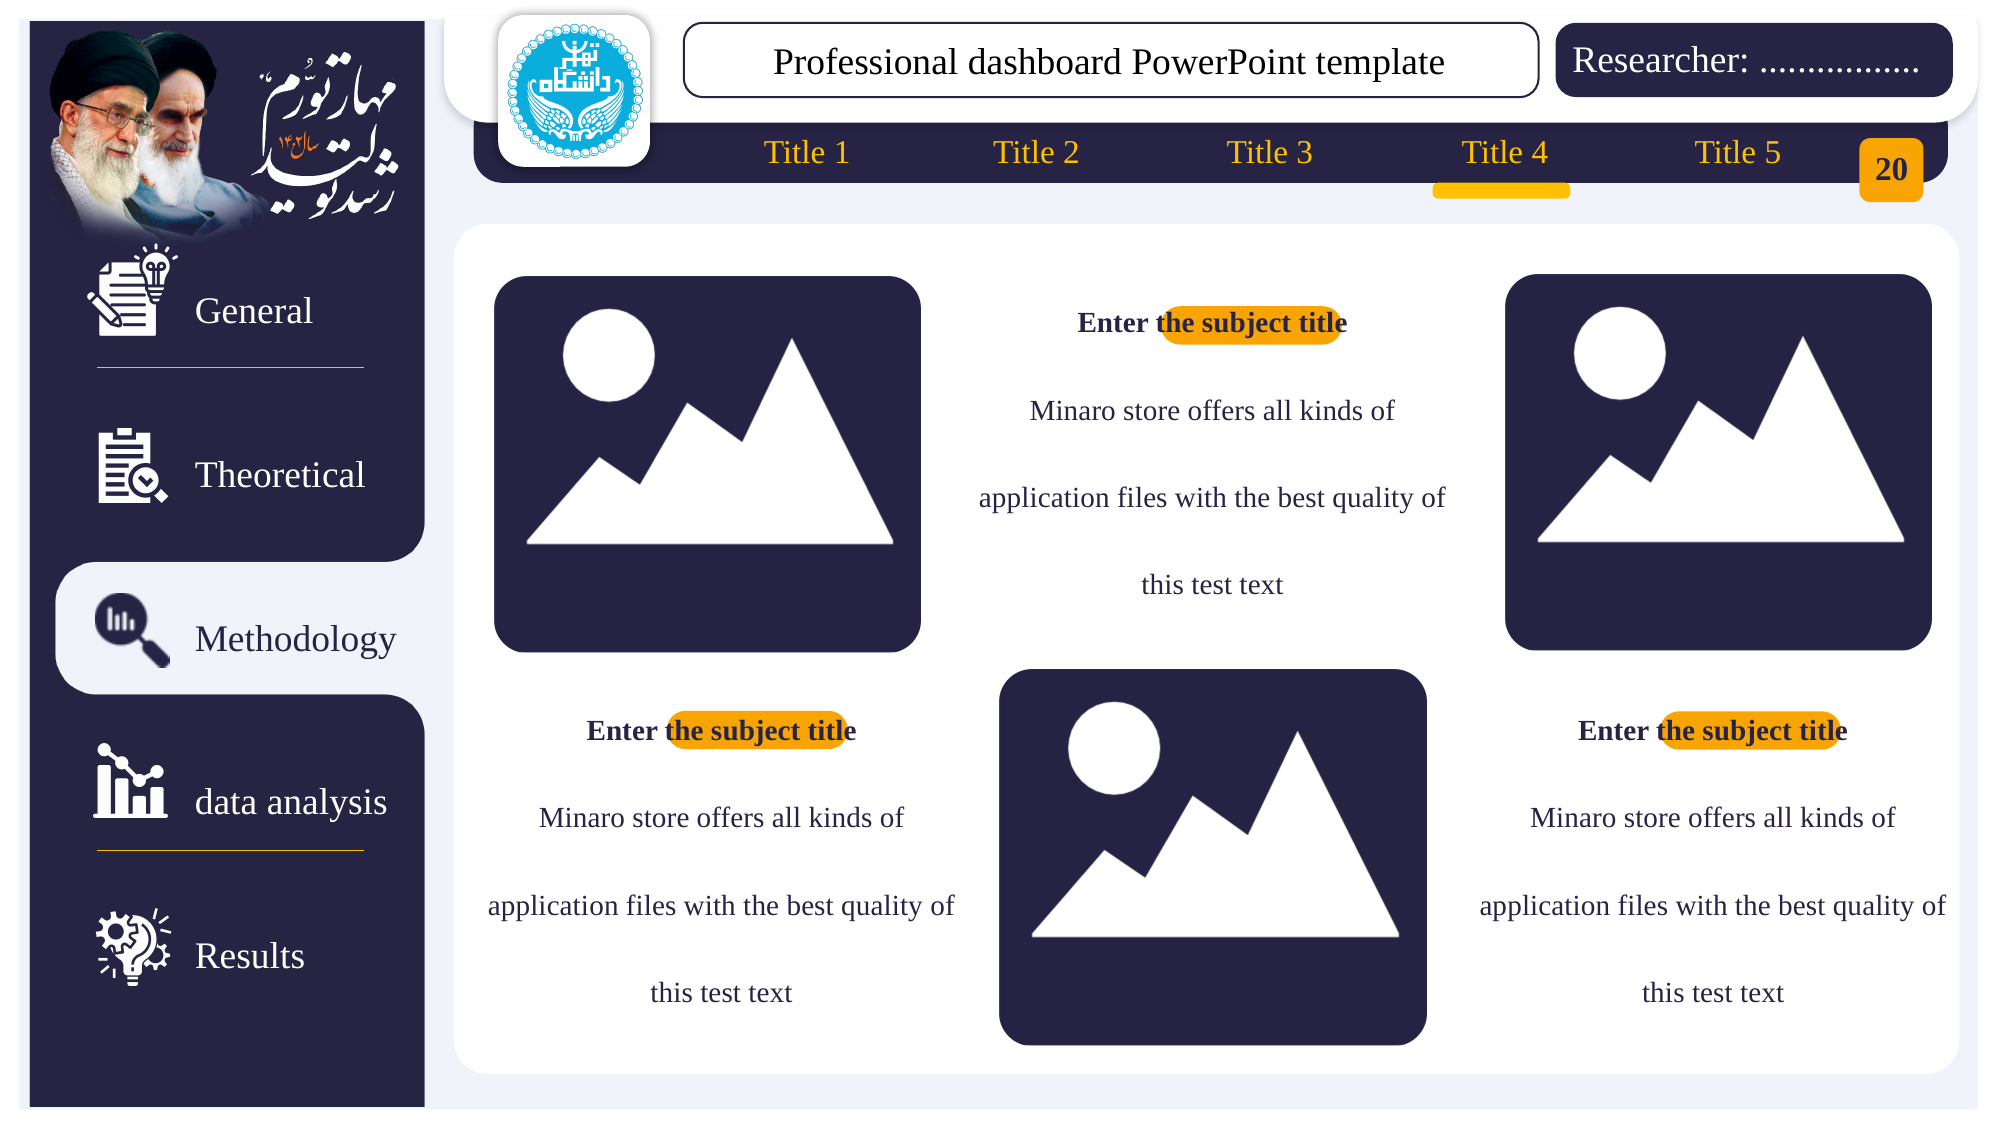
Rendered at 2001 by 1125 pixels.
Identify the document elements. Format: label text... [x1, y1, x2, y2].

text_box Title 3 [1177, 123, 1363, 178]
text_box [1431, 181, 1572, 200]
text_box [497, 13, 651, 168]
text_box Enter the subject title Minaro store offers all kinds of application files with the best quality of this test text [1454, 703, 1972, 1016]
text_box Professional dashboard PowerPoint template [685, 29, 1534, 89]
picture [29, 21, 442, 1107]
text_box Title 1 [706, 123, 908, 178]
picture [1505, 274, 1932, 651]
text_box Title 4 [1412, 123, 1598, 178]
picture [506, 22, 644, 160]
text_box Title 5 [1645, 123, 1831, 178]
picture [999, 669, 1427, 1046]
text_box 20 [1857, 139, 1927, 195]
picture [494, 276, 921, 653]
text_box [452, 222, 1961, 1076]
text_box Enter the subject title Minaro store offers all kinds of application files with the best quality of this test text [954, 296, 1472, 608]
text_box Enter the subject title Minaro store offers all kinds of application files with the best quality of this test text [463, 703, 981, 1016]
text_box Researcher: ................. [1557, 27, 1958, 88]
text_box Title 2 [936, 123, 1137, 178]
